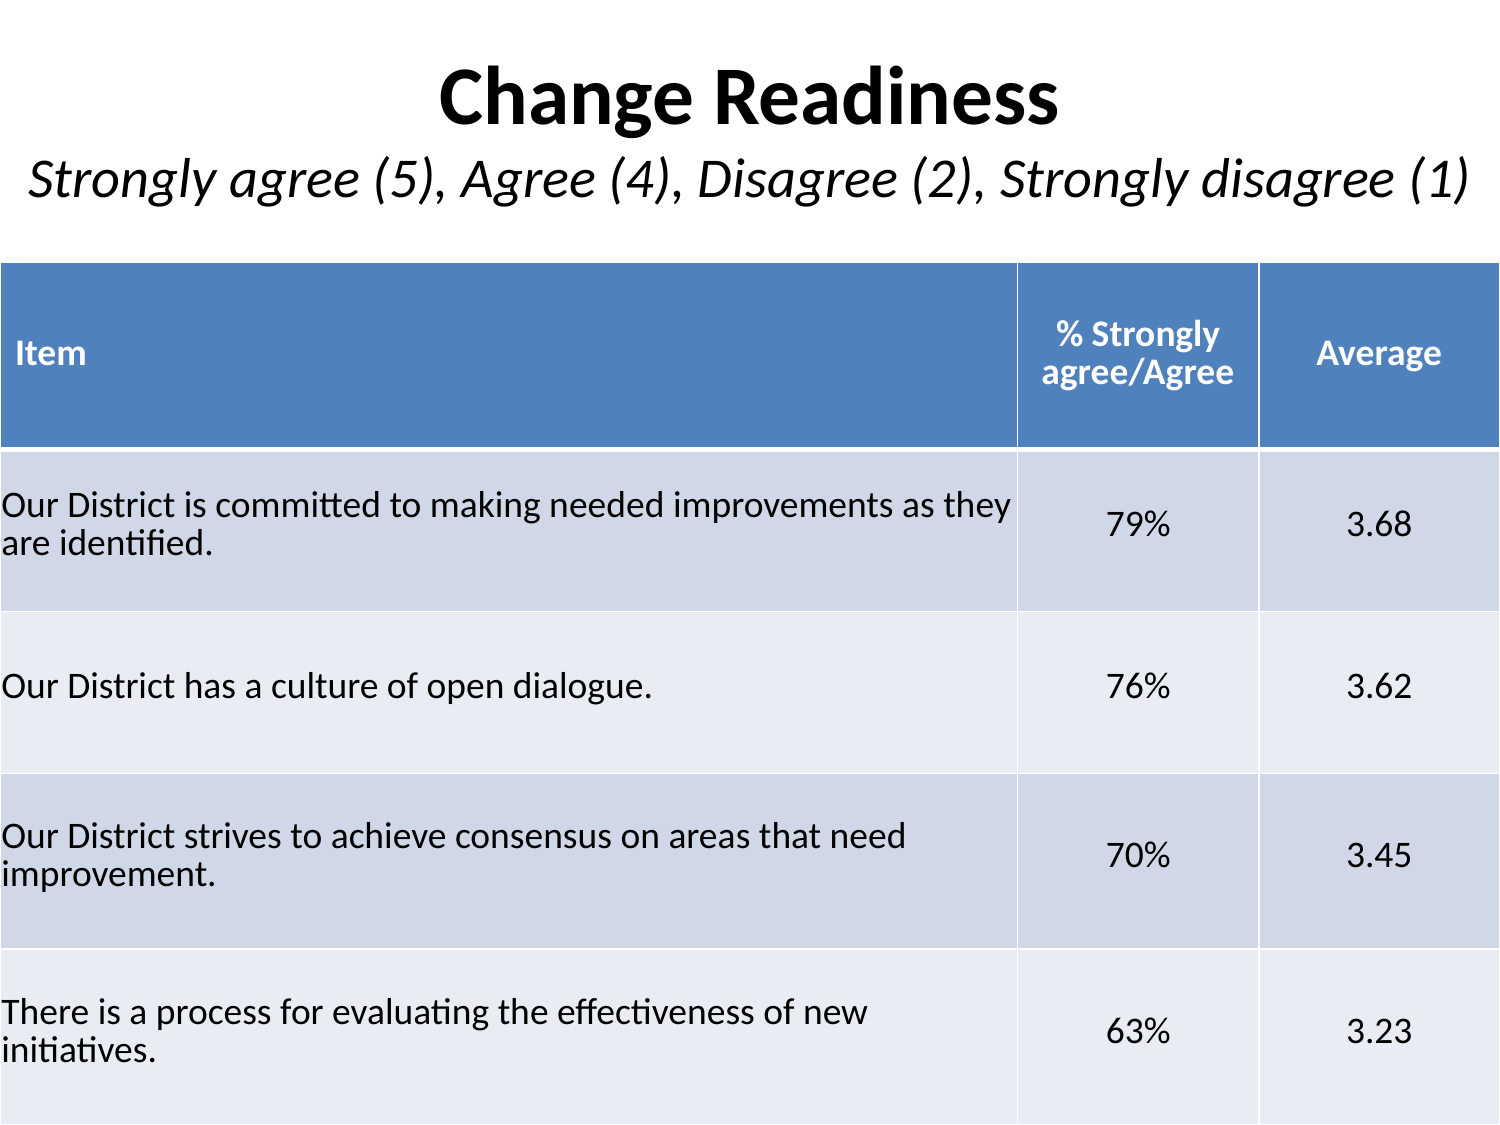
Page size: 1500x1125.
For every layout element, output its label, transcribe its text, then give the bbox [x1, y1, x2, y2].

table_cell 3.45 [1260, 774, 1499, 948]
table_cell 3.68 [1260, 452, 1499, 611]
table_cell Our District is committed to making needed improvements as they are identified. [1, 452, 1017, 611]
table_header Item [1, 263, 1017, 447]
table_cell Our District strives to achieve consensus on areas that need improvement. [1, 774, 1017, 948]
table_cell 76% [1018, 612, 1258, 773]
table_header % Strongly agree/Agree [1018, 263, 1258, 447]
table_cell 63% [1018, 950, 1258, 1124]
table_cell 3.23 [1260, 950, 1499, 1124]
table_cell There is a process for evaluating the effectiveness of new initiatives. [1, 950, 1017, 1124]
table_cell 70% [1018, 774, 1258, 948]
table_cell 3.62 [1260, 612, 1499, 773]
table_cell Our District has a culture of open dialogue. [1, 612, 1017, 773]
table_header Average [1260, 263, 1499, 447]
table_cell 79% [1018, 452, 1258, 611]
title Change Readiness Strongly agree (5), Agree (4), Disagree (2), Strongly disagree (1) [0, 0, 1500, 250]
